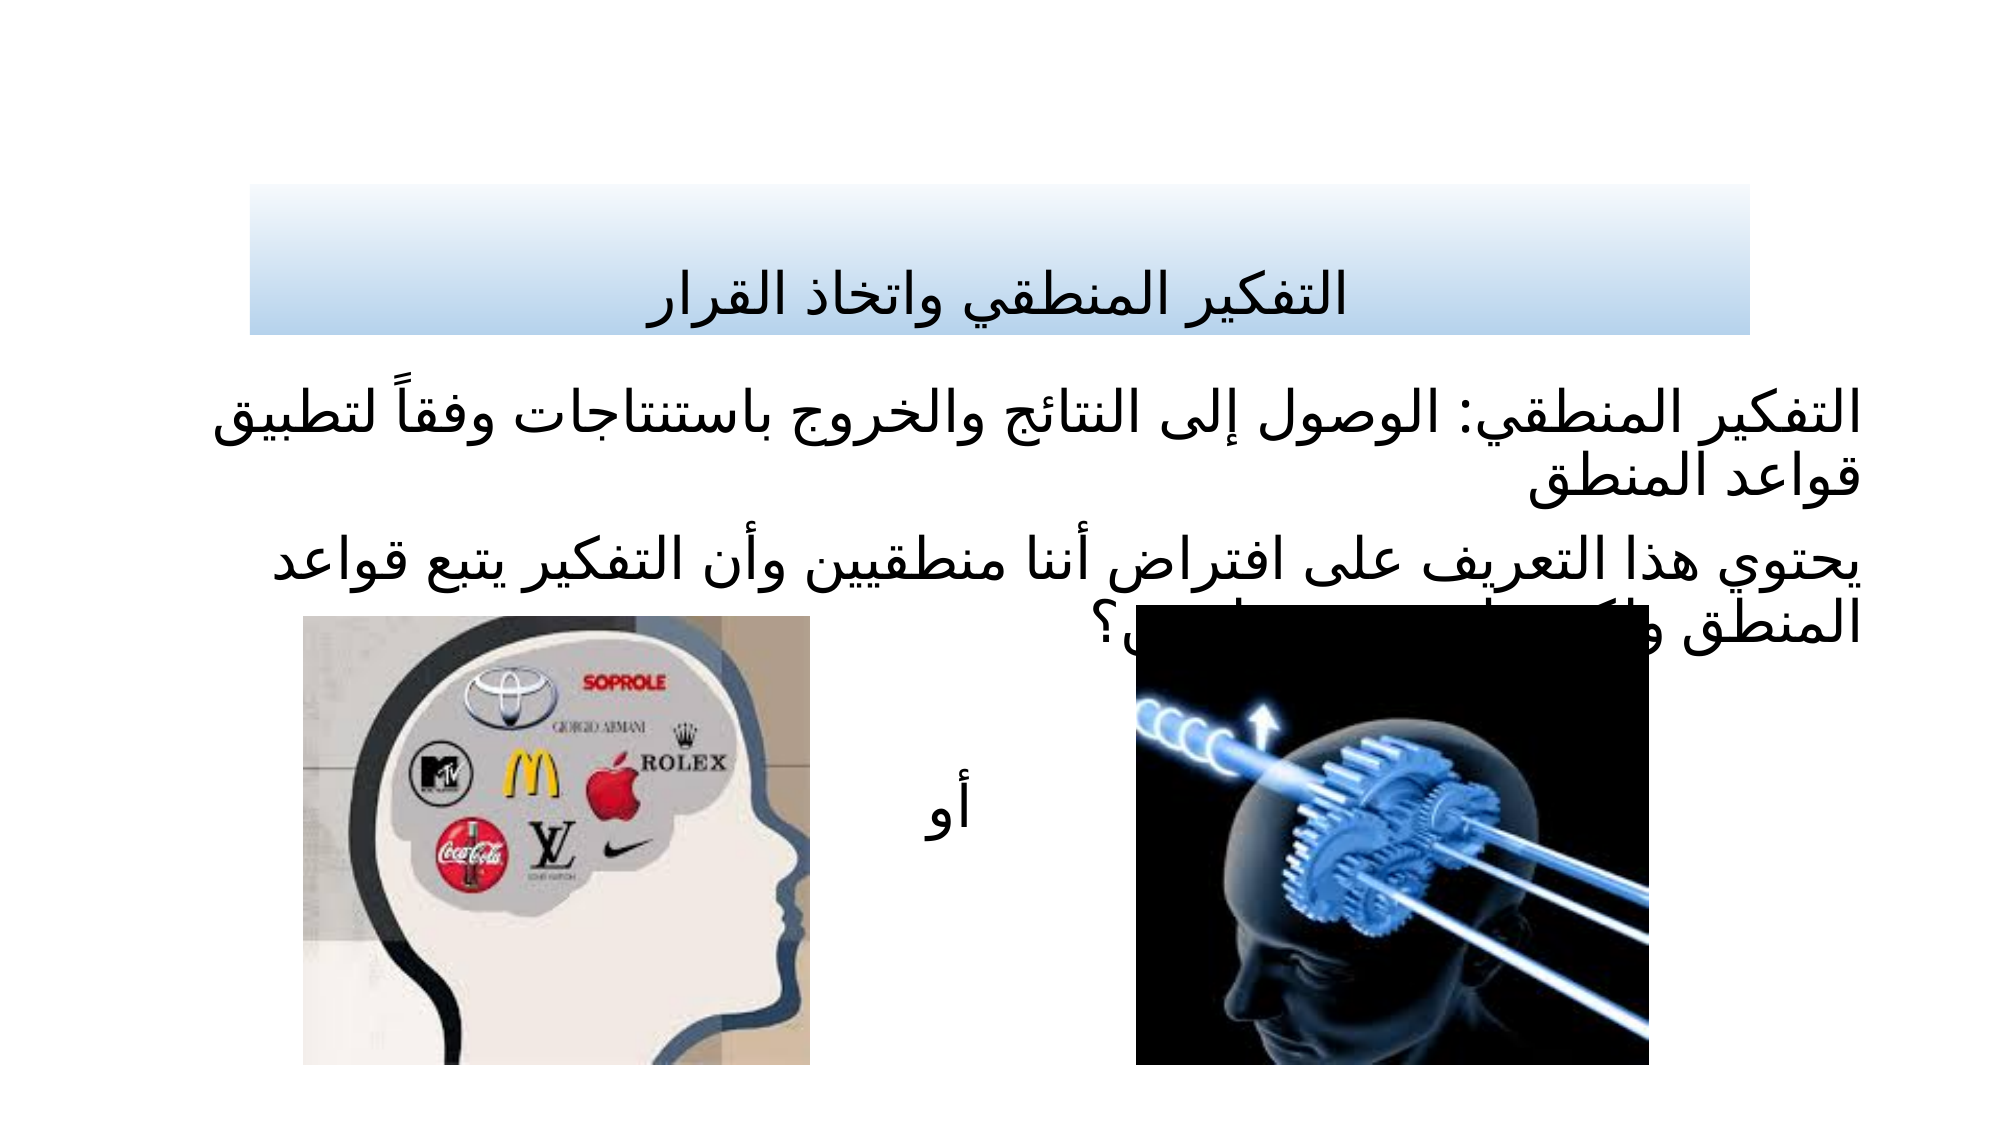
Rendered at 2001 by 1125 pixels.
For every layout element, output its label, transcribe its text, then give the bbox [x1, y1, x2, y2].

title التفكير المنطقي واتخاذ القرار [249, 184, 1750, 335]
text_box أو [913, 761, 992, 847]
subtitle التفكير المنطقي: الوصول إلى النتائج والخروج باستنتاجات وفقاً لتطبيق قواعد المنطق يحتوي هذا التعريف على افتراض أننا منطقيين وأن التفكير يتبع قواعد المنطق ولكن هل نحن منطقيين؟ [121, 375, 1879, 1029]
picture [303, 616, 810, 1065]
picture [1136, 605, 1649, 1066]
